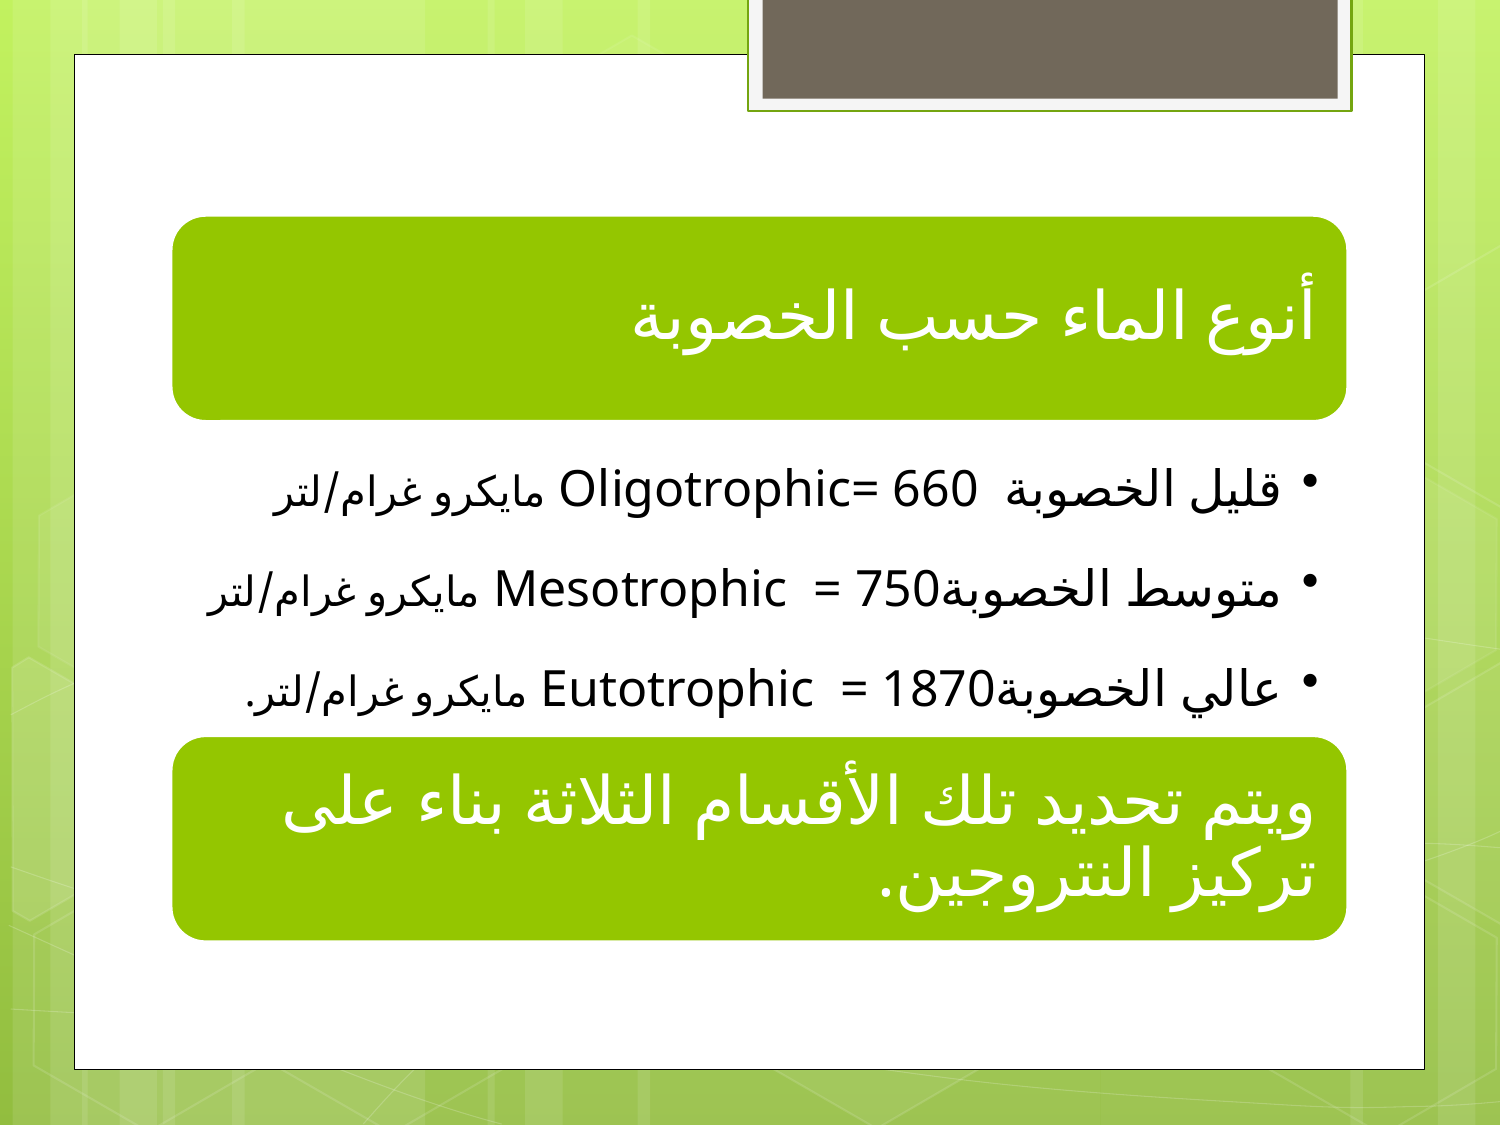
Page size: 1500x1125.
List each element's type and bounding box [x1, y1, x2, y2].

list [170, 184, 1348, 973]
